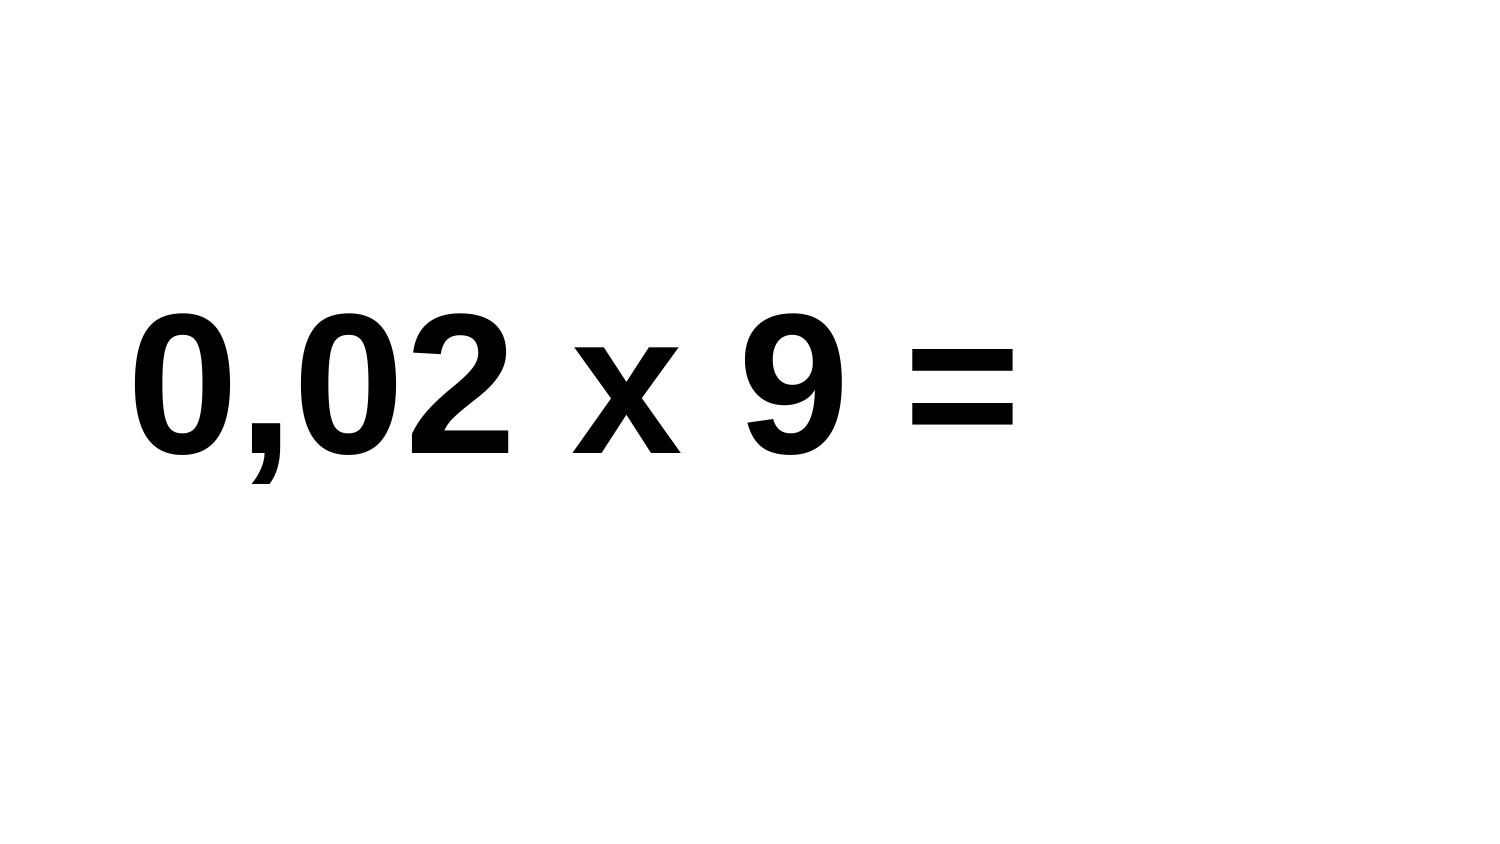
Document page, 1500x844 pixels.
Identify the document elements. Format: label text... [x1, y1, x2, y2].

text_box 0,02 x 9 = [112, 318, 1388, 509]
